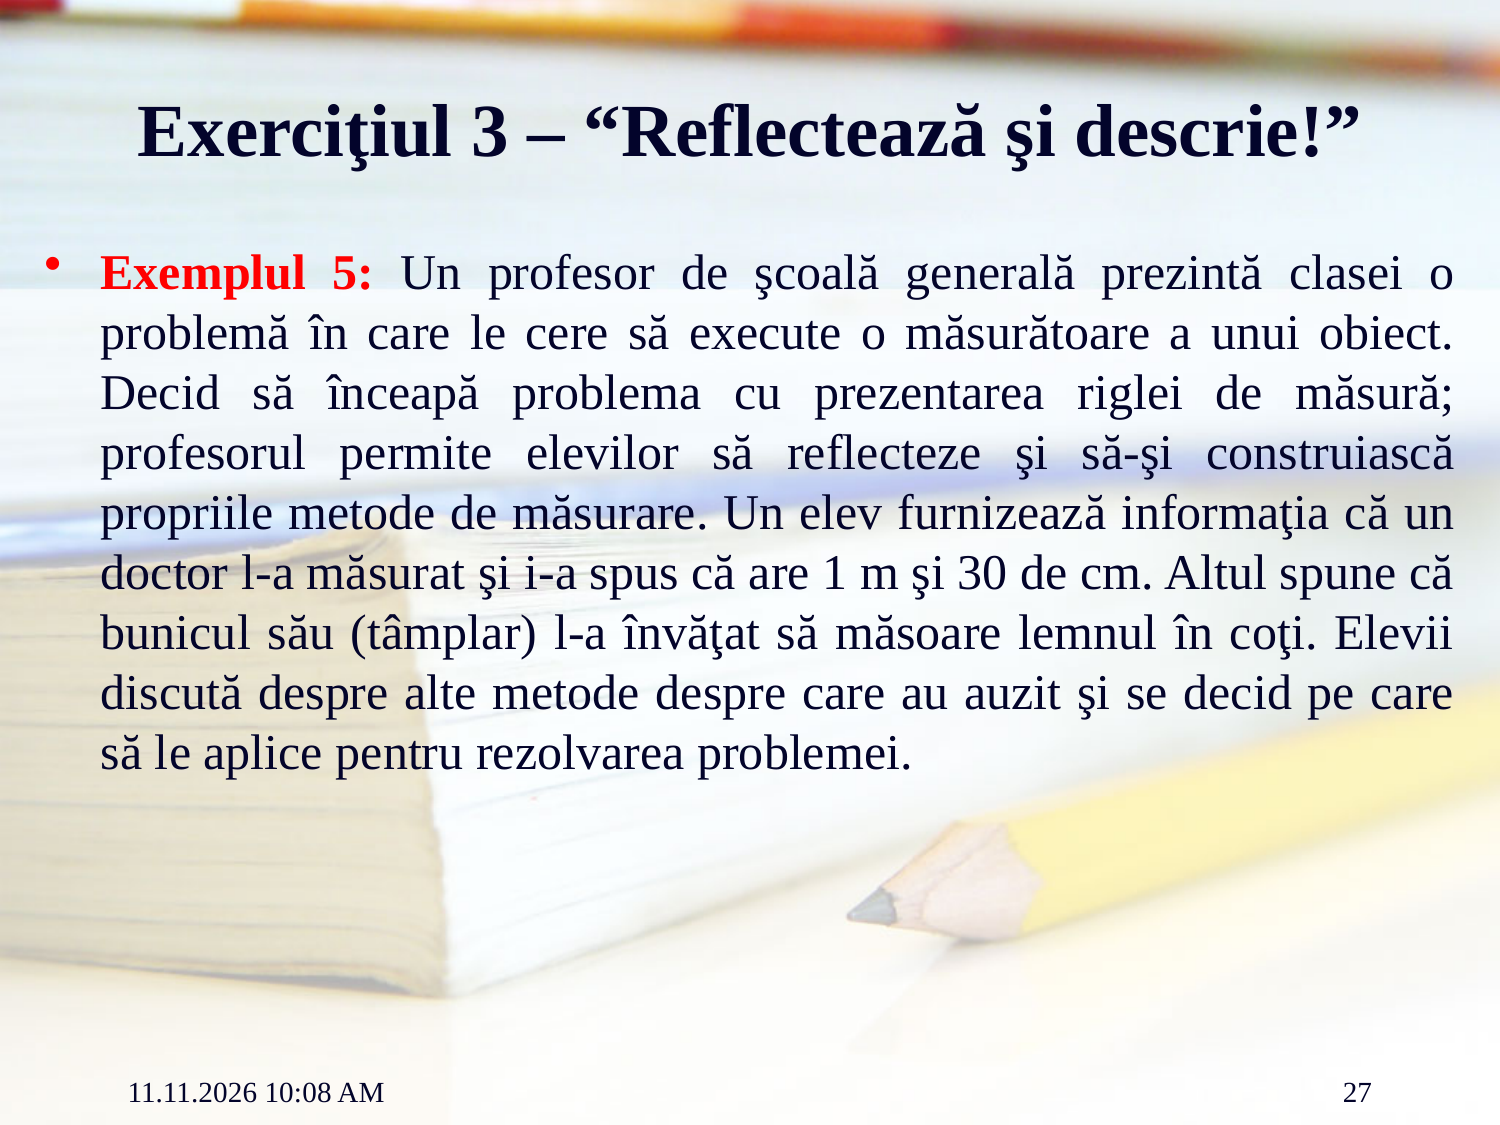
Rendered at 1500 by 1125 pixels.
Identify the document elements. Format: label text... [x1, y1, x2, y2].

list Exemplul 5: Un profesor de şcoală generală prezintă clasei o problemă în care le cere să execute o măsurătoare a unui obiect. Decid să înceapă problema cu prezentarea riglei de măsură; profesorul permite elevilor să reflecteze şi să-şi construiască propriile metode de măsurare. Un elev furnizează informaţia că un doctor l-a măsurat şi i-a spus că are 1 m şi 30 de cm. Altul spune că bunicul său (tâmplar) l-a învăţat să măsoare lemnul în coţi. Elevii discută despre alte metode despre care au auzit şi se decid pe care să le aplice pentru rezolvarea problemei. [29, 231, 1471, 1044]
picture [0, 0, 1500, 1125]
title Exerciţiul 3 – “Reflectează şi descrie!” [29, 32, 1471, 221]
slide_number 27 [1074, 1065, 1388, 1114]
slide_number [112, 1065, 426, 1114]
